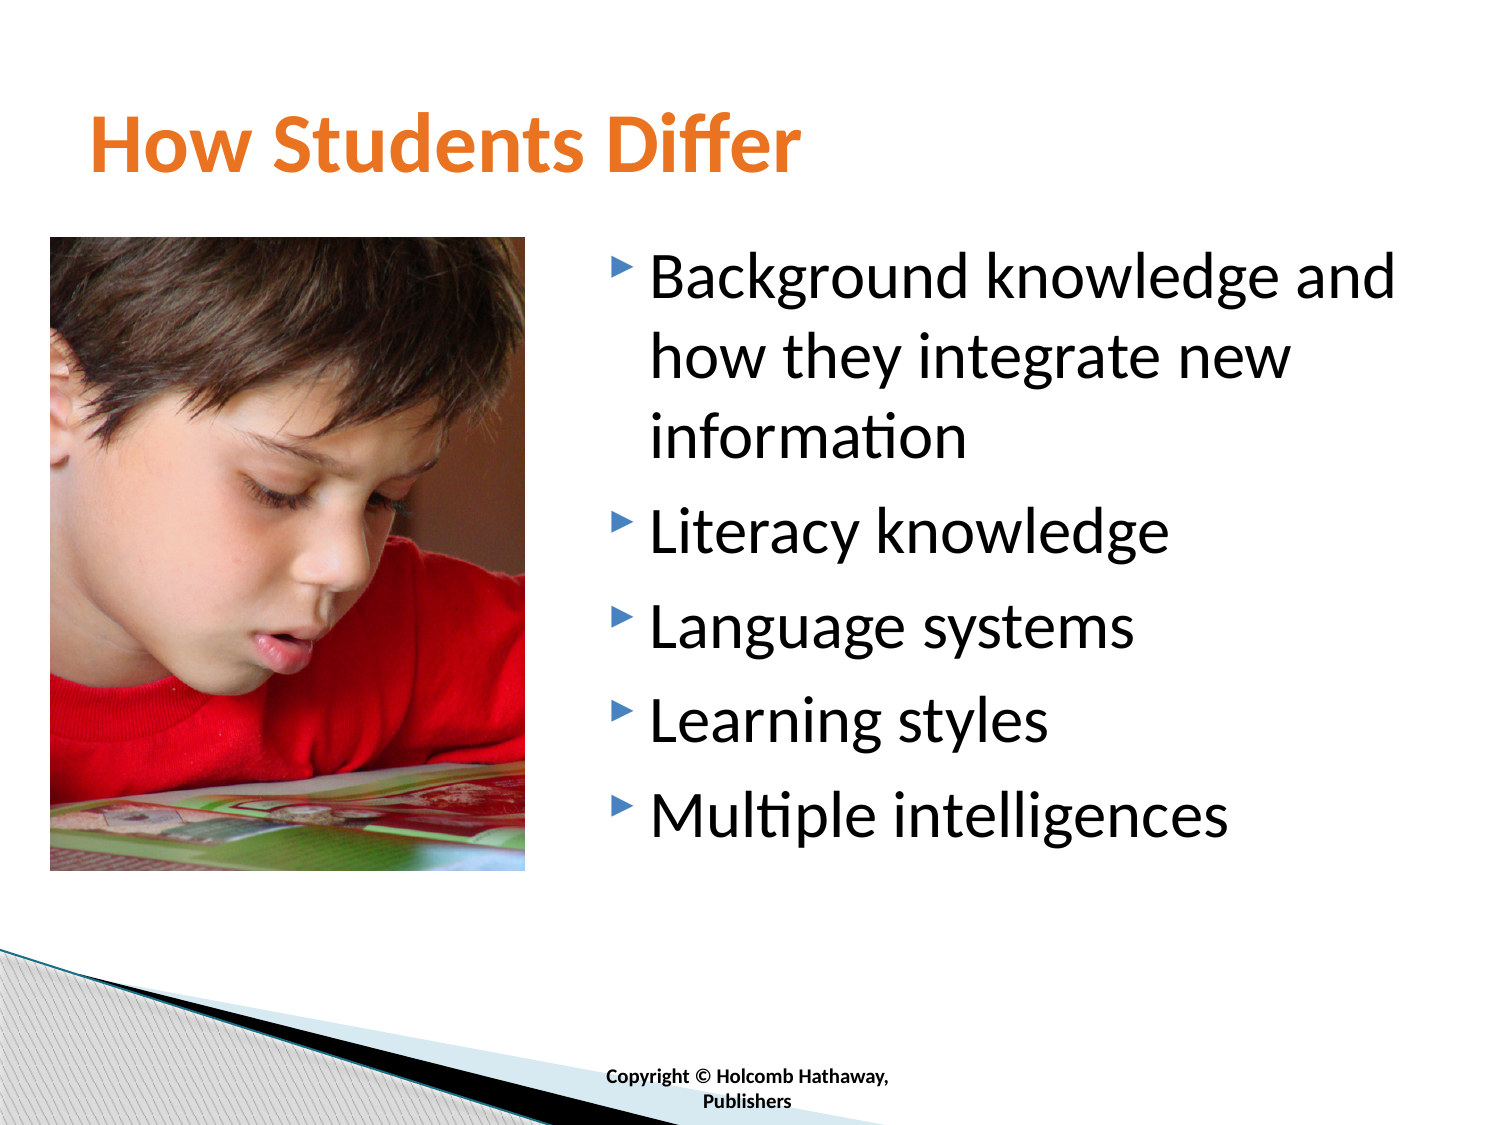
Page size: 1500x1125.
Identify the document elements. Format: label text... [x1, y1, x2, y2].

picture [49, 237, 526, 871]
title How Students Differ [75, 45, 1425, 233]
footer Copyright © Holcomb Hathaway, Publishers [0, 1051, 1500, 1125]
list Background knowledge and how they integrate new information Literacy knowledge Language systems Learning styles Multiple intelligences [575, 233, 1425, 968]
